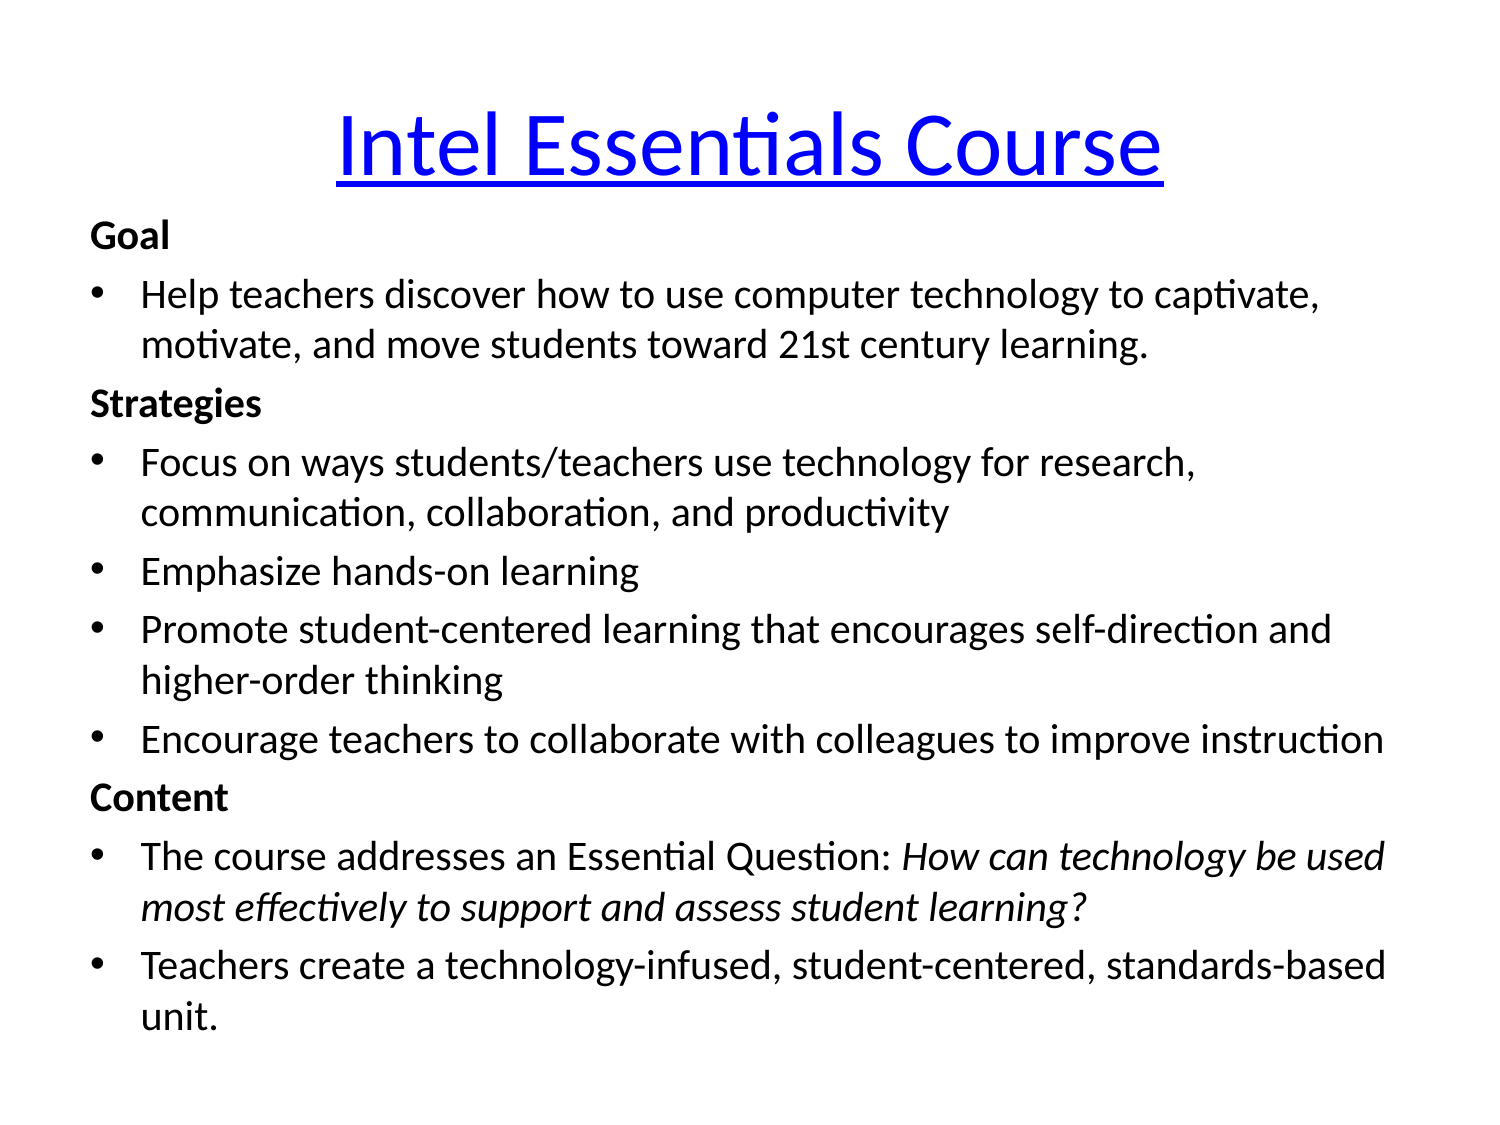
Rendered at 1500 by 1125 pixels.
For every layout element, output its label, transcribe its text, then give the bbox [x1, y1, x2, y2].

list Goal Help teachers discover how to use computer technology to captivate, motivate, and move students toward 21st century learning. Strategies Focus on ways students/teachers use technology for research, communication, collaboration, and productivity Emphasize hands-on learning Promote student-centered learning that encourages self-direction and higher-order thinking Encourage teachers to collaborate with colleagues to improve instruction Content The course addresses an Essential Question: How can technology be used most effectively to support and assess student learning? Teachers create a technology-infused, student-centered, standards-based unit. [75, 200, 1425, 1063]
title Intel Essentials Course [75, 45, 1425, 200]
